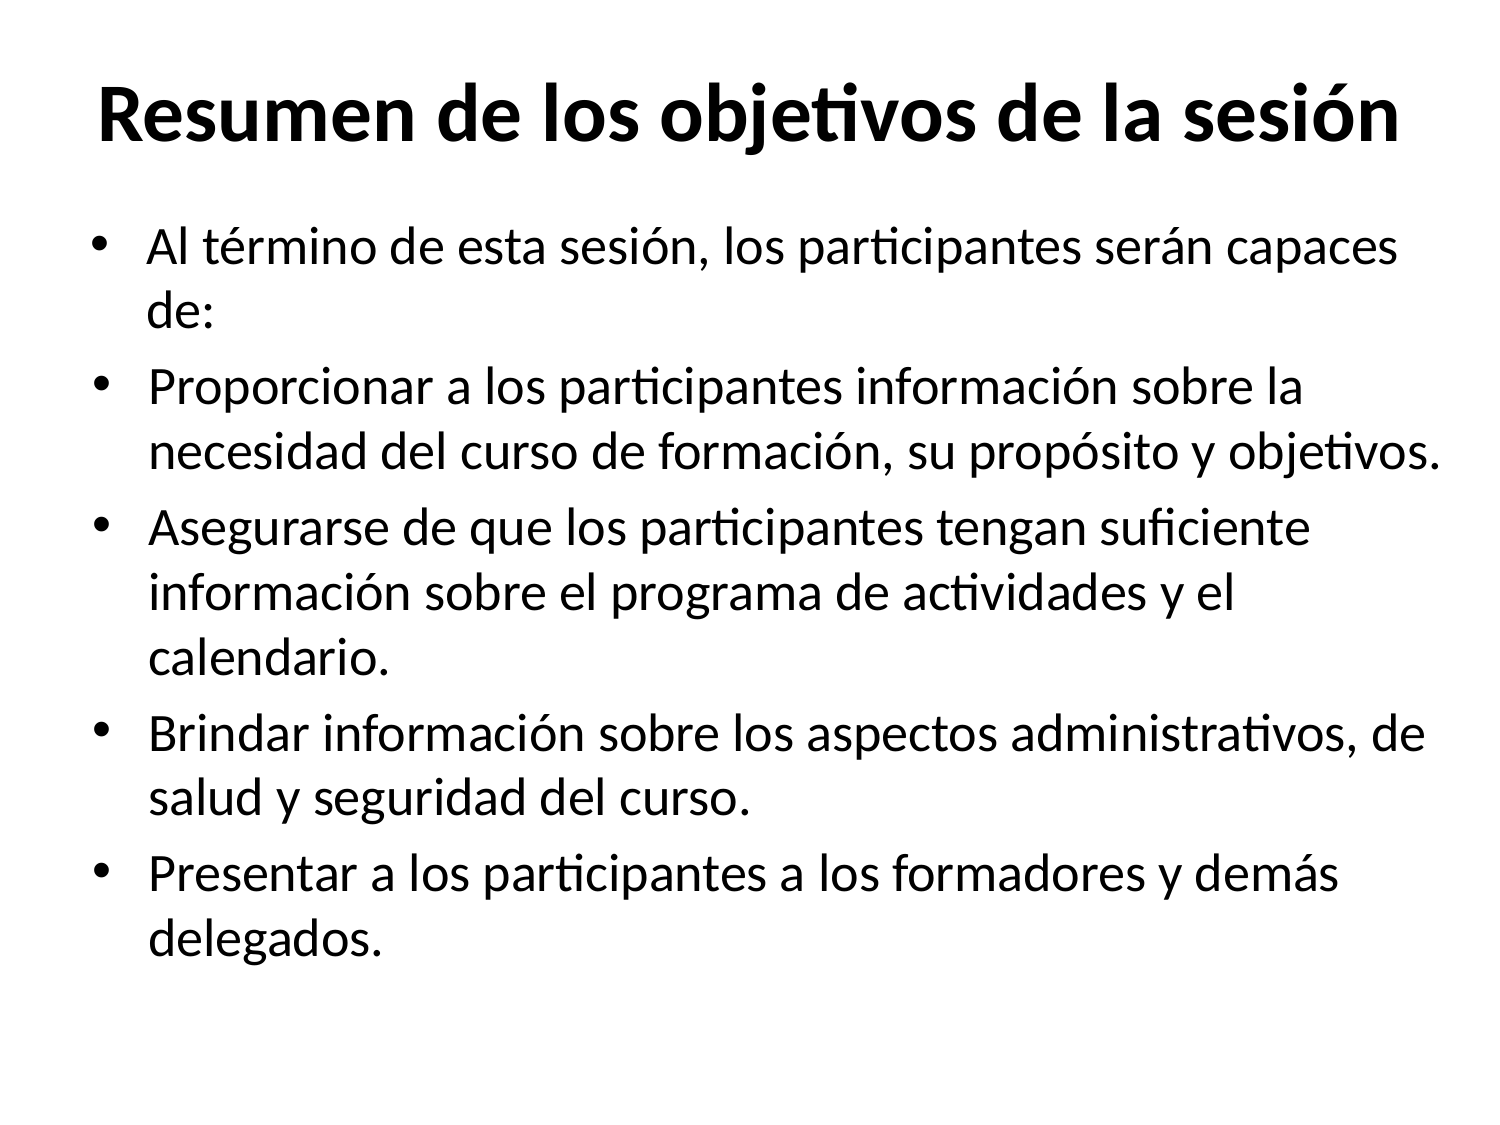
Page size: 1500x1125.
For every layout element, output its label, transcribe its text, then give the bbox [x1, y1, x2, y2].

list Al término de esta sesión, los participantes serán capaces de: Proporcionar a los participantes información sobre la necesidad del curso de formación, su propósito y objetivos. Asegurarse de que los participantes tengan suficiente información sobre el programa de actividades y el calendario. Brindar información sobre los aspectos administrativos, de salud y seguridad del curso. Presentar a los participantes a los formadores y demás delegados. [75, 202, 1472, 1005]
title Resumen de los objetivos de la sesión [75, 45, 1425, 172]
